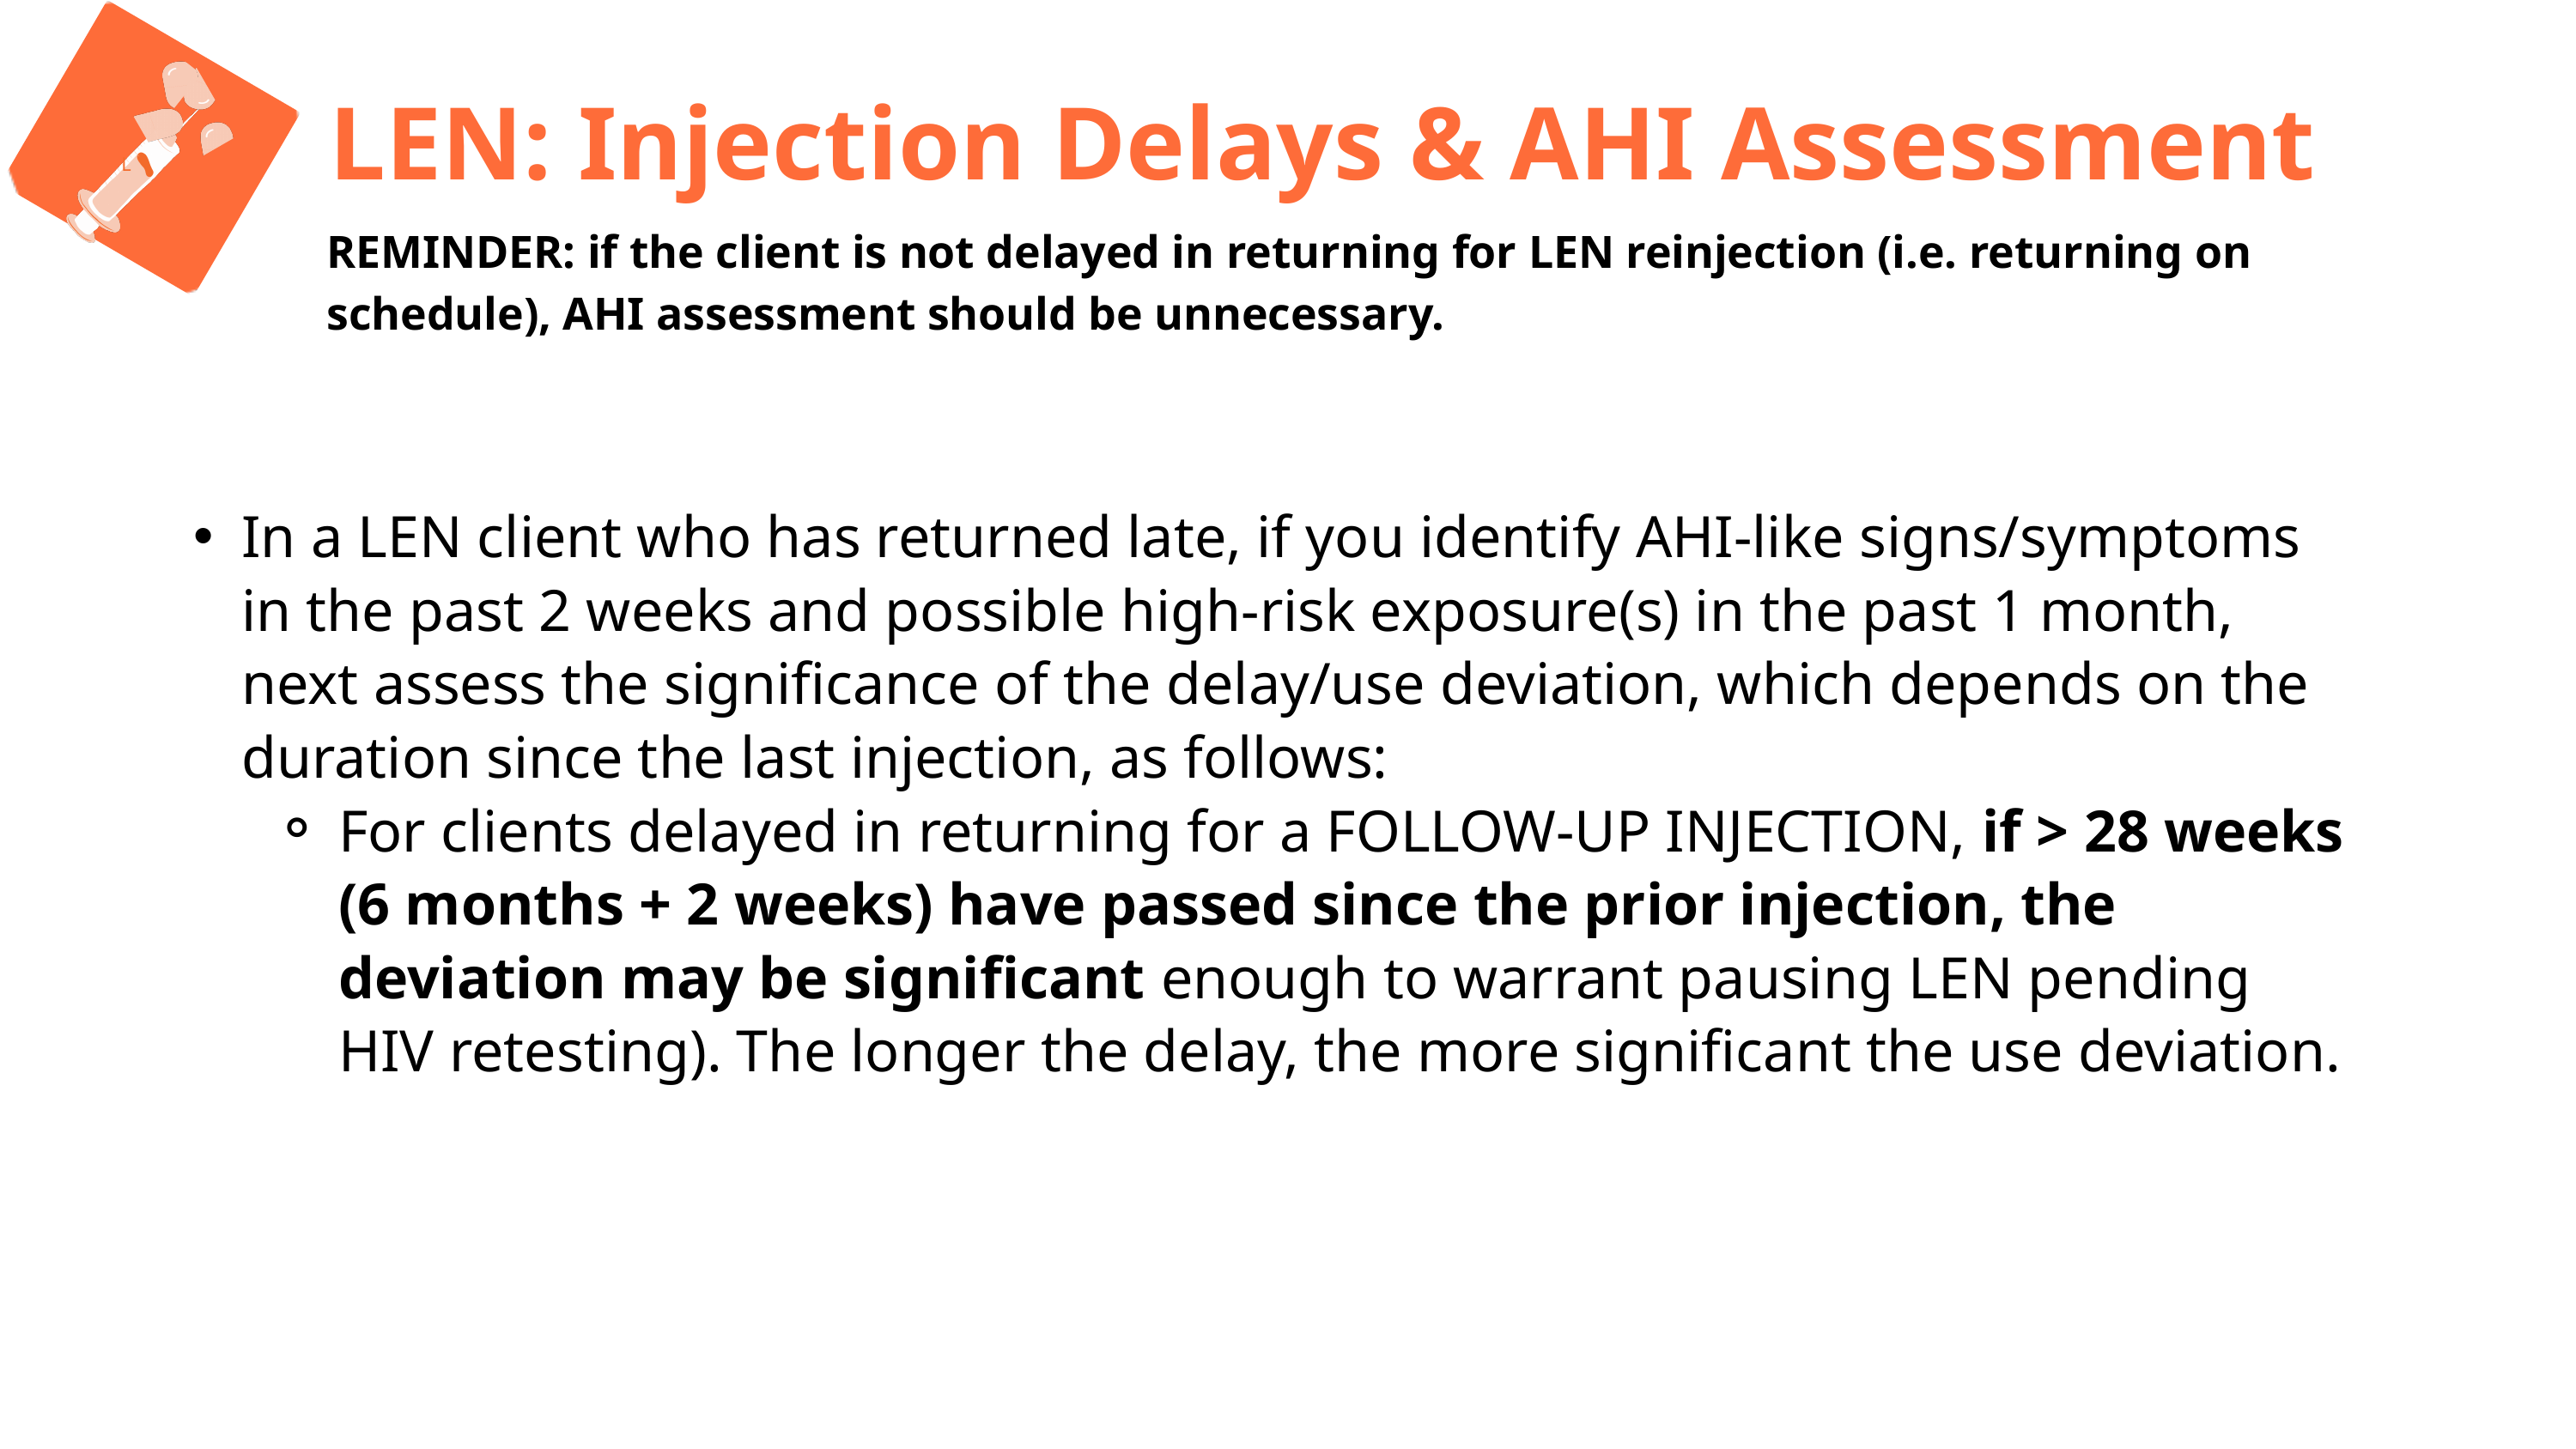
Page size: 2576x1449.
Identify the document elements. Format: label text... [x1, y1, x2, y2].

text_box REMINDER: if the client is not delayed in returning for LEN reinjection (i.e. returning on schedule), AHI assessment should be unnecessary. [326, 215, 2382, 340]
text_box [240, 77, 301, 216]
text_box In a LEN client who has returned late, if you identify AHI-like signs/symptoms in the past 2 weeks and possible high-risk exposure(s) in the past 1 month, next assess the significance of the delay/use deviation, which depends on the duration since the last injection, as follows: For clients delayed in returning for a FOLLOW-UP INJECTION, if > 28 weeks (6 months + 2 weeks) have passed since the prior injection, the deviation may be significant enough to warrant pausing LEN pending HIV retesting). The longer the delay, the more significant the use deviation. [144, 495, 2350, 1157]
text_box LEN: Injection Delays & AHI Assessment [329, 107, 2576, 200]
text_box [66, 52, 237, 243]
text_box [112, 250, 221, 297]
text_box [77, 0, 195, 51]
text_box [0, 77, 62, 221]
